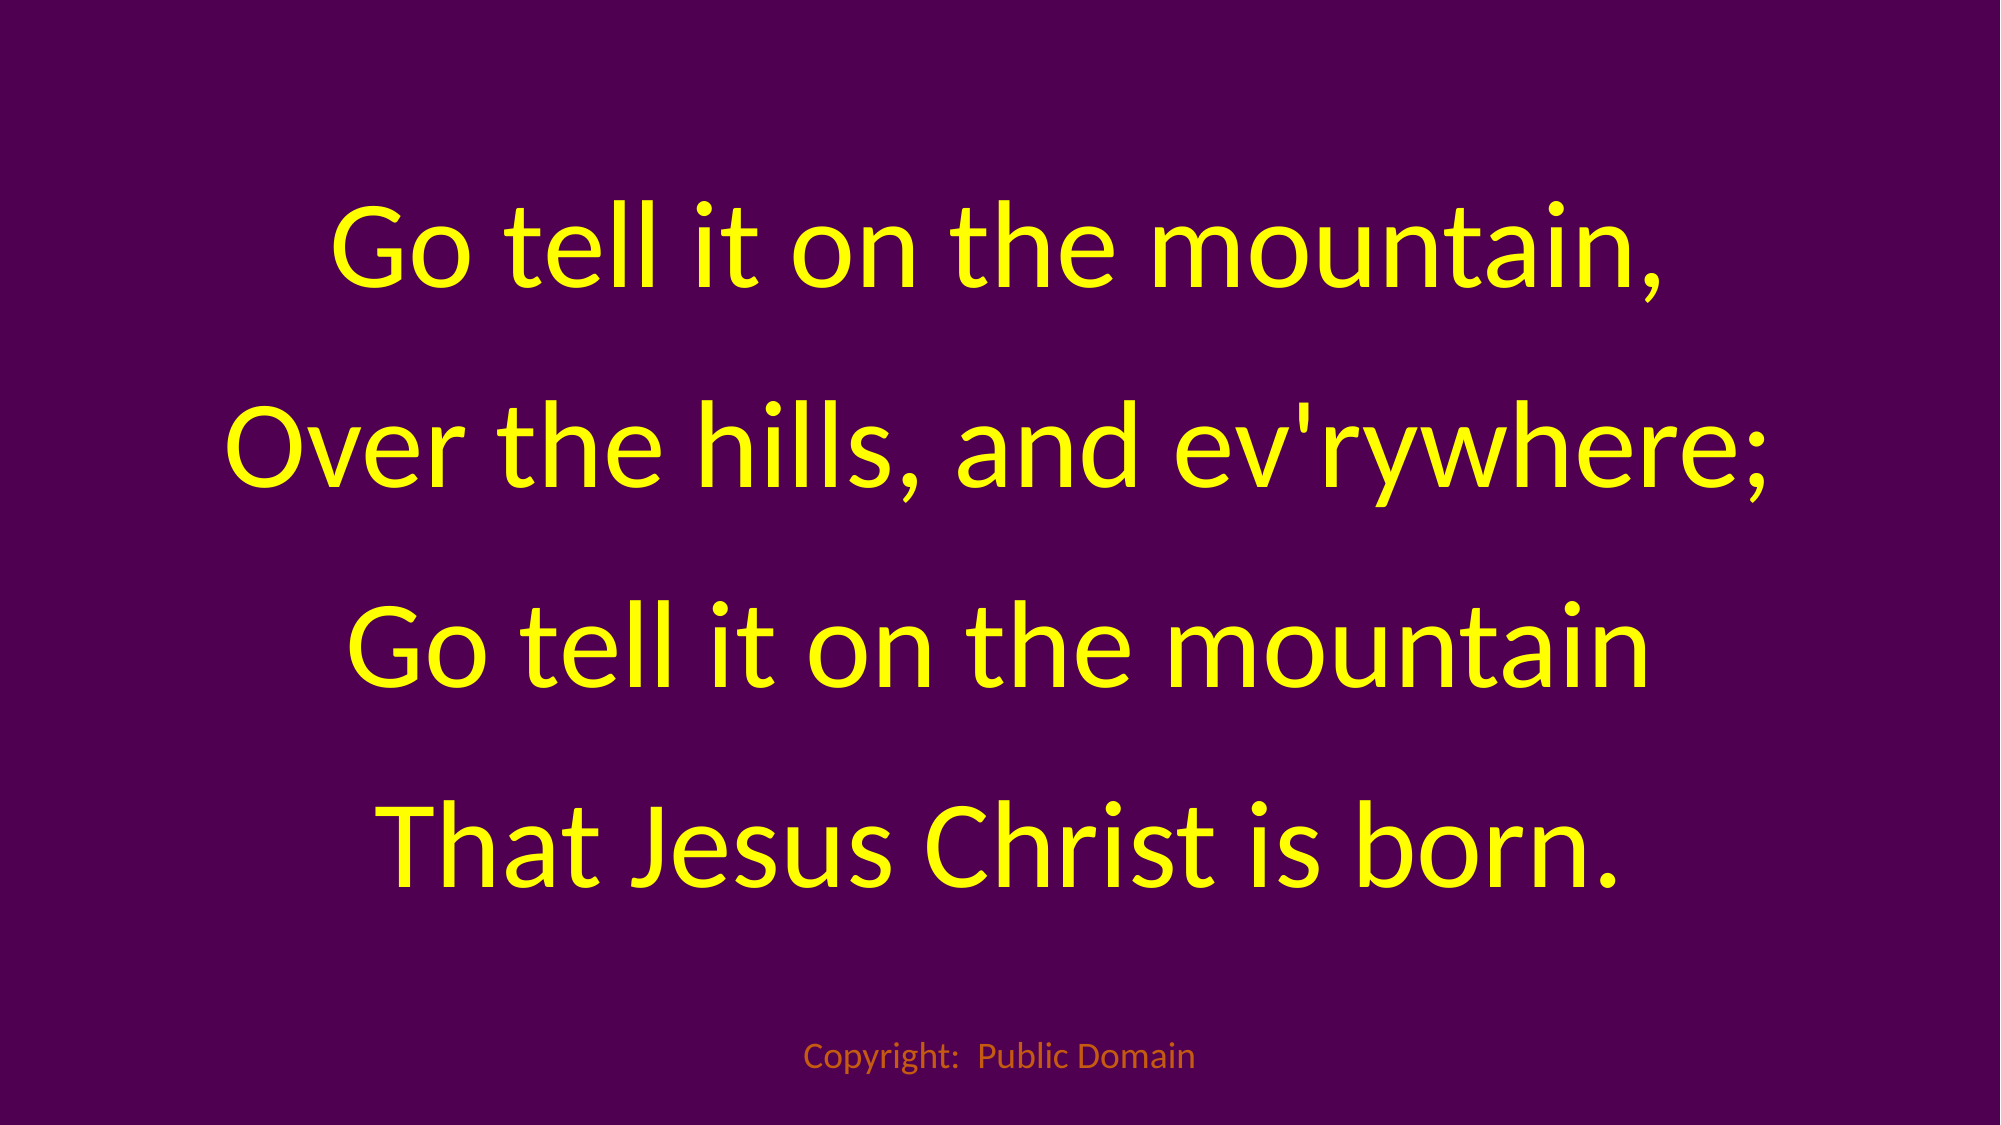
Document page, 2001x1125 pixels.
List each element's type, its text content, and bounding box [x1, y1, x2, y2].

text_box Copyright: Public Domain [26, 1023, 1973, 1083]
text_box Go tell it on the mountain, Over the hills, and ev'rywhere; Go tell it on the mountain That Jesus Christ is born. [0, 154, 2000, 920]
